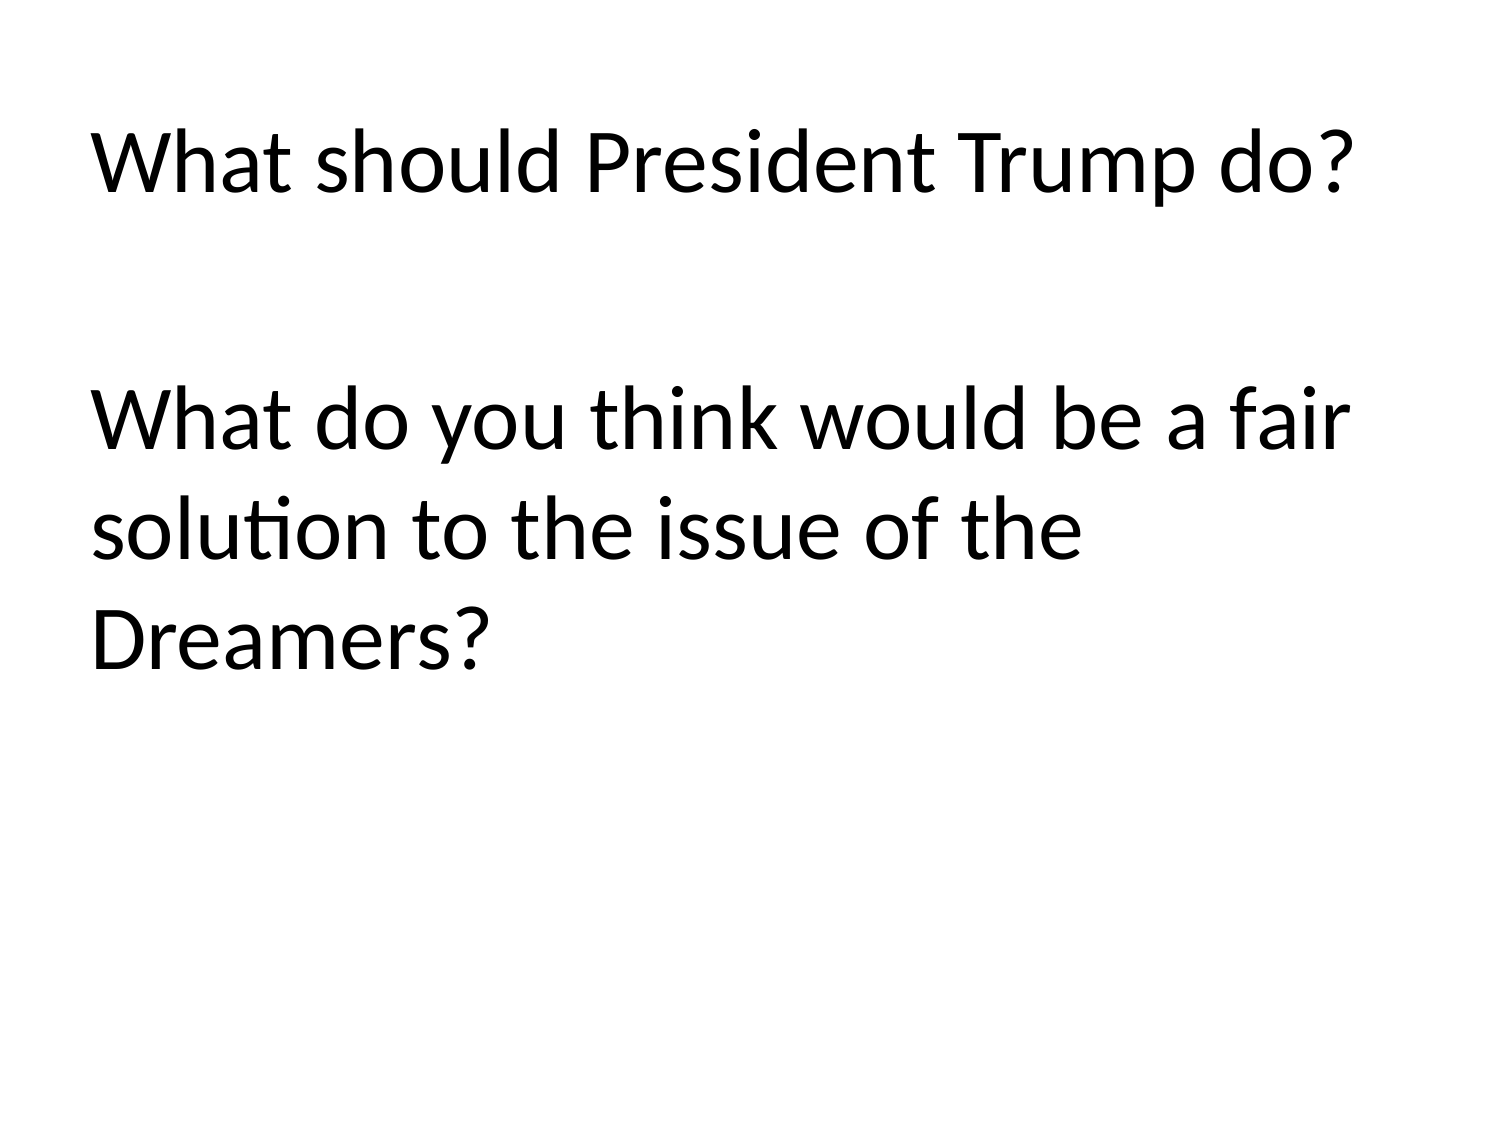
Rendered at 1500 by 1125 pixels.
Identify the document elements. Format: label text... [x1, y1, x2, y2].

list What should President Trump do? What do you think would be a fair solution to the issue of the Dreamers? [75, 93, 1425, 1005]
